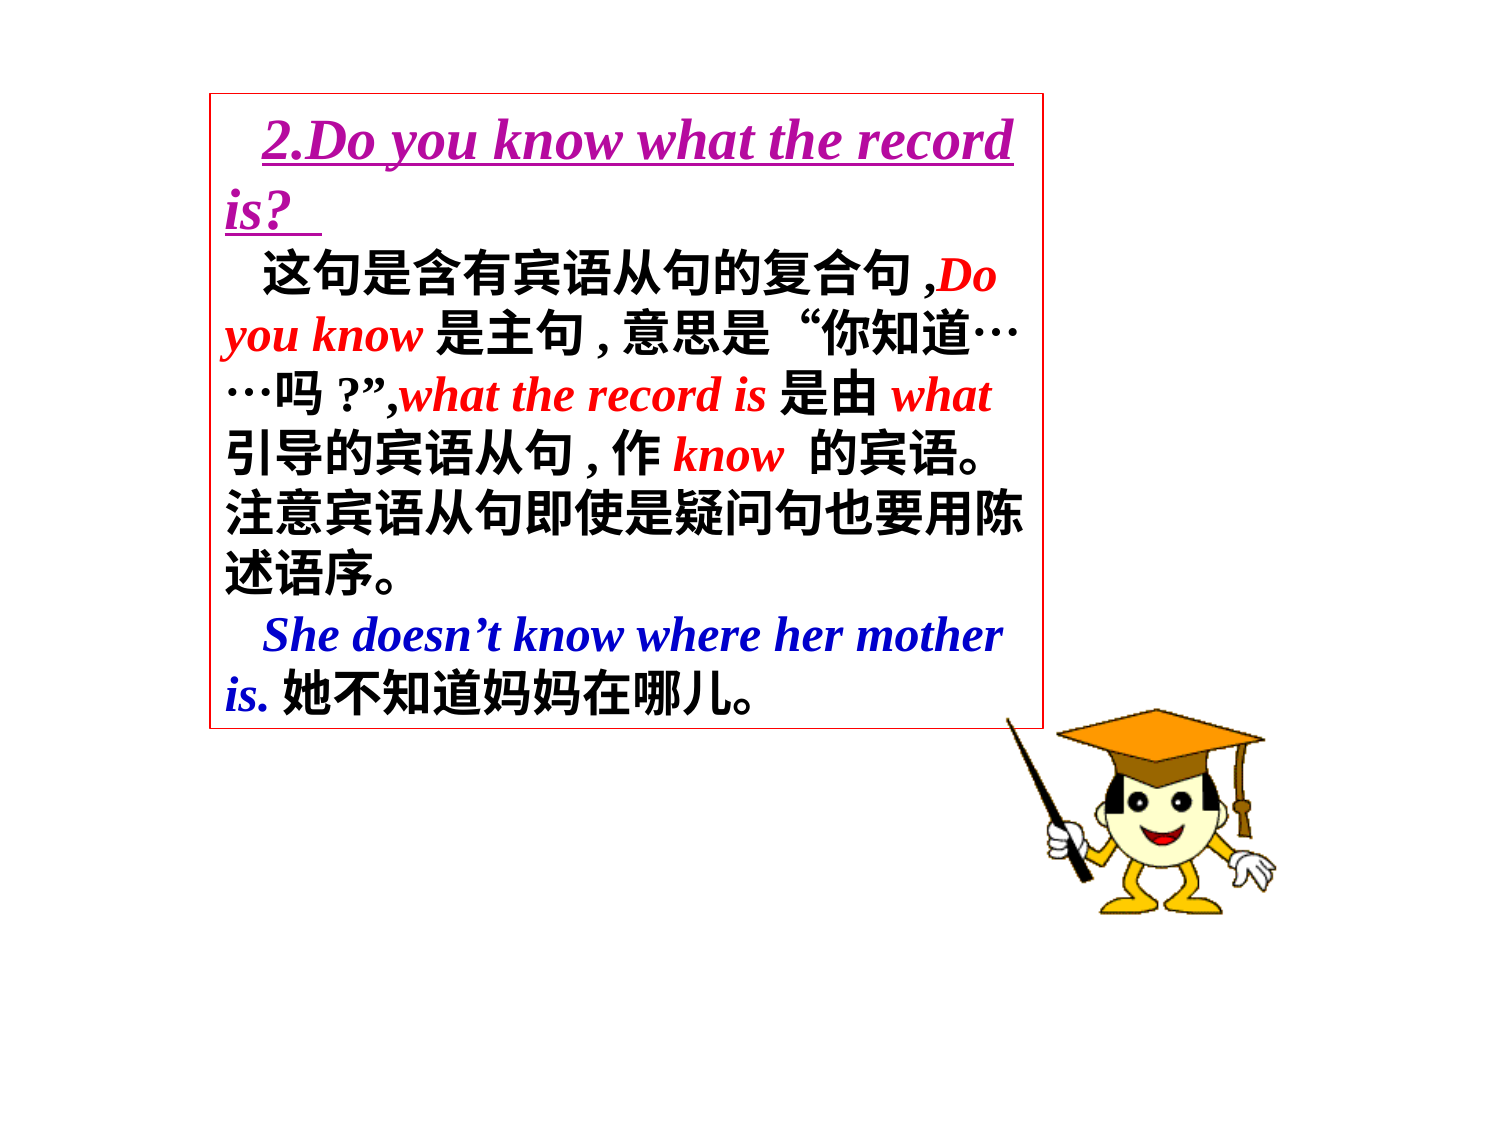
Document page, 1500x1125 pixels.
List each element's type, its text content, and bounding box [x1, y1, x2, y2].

picture [986, 693, 1300, 929]
text_box 2.Do you know what the record is? 这句是含有宾语从句的复合句,Do you know是主句,意思是“你知道……吗?”,what the record is是由what引导的宾语从句,作know 的宾语。注意宾语从句即使是疑问句也要用陈述语序。 She doesn’t know where her mother is.她不知道妈妈在哪儿。 [209, 93, 1044, 729]
